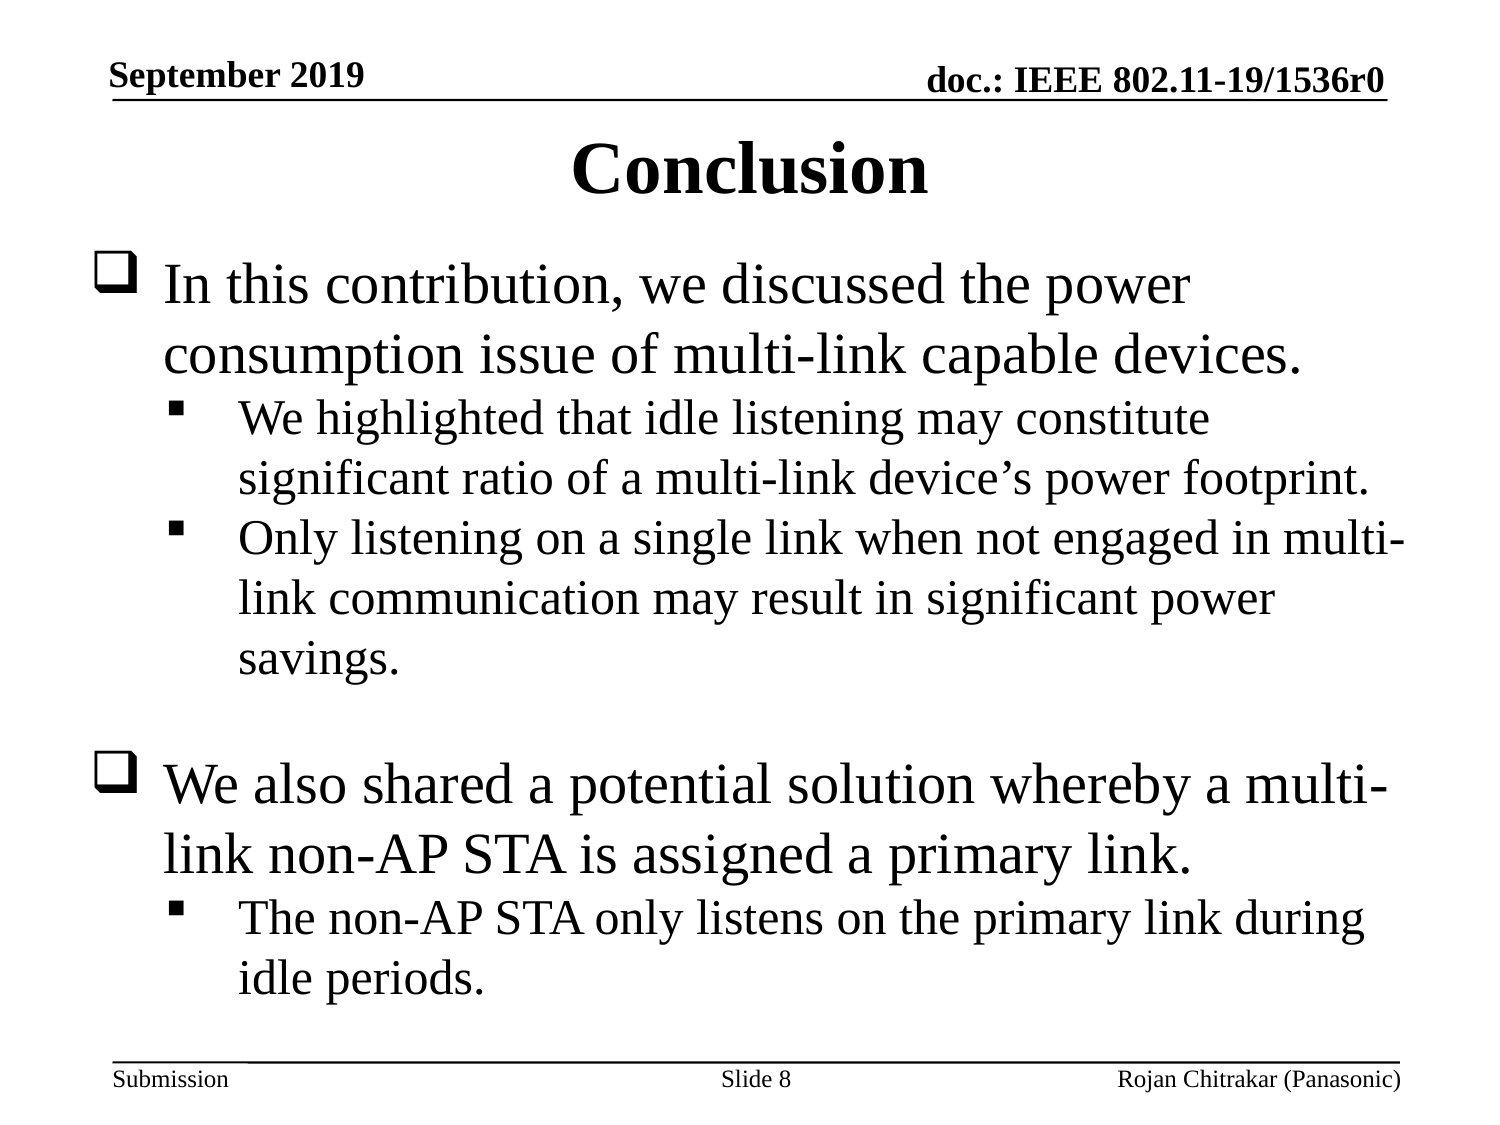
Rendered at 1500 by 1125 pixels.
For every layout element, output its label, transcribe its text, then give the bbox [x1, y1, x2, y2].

text_box Conclusion [0, 111, 1500, 225]
footer Rojan Chitrakar (Panasonic) [949, 1061, 1402, 1093]
slide_number Slide 8 [712, 1061, 800, 1093]
text_box In this contribution, we discussed the power consumption issue of multi-link capable devices. We highlighted that idle listening may constitute significant ratio of a multi-link device’s power footprint. Only listening on a single link when not engaged in multi-link communication may result in significant power savings. We also shared a potential solution whereby a multi-link non-AP STA is assigned a primary link. The non-AP STA only listens on the primary link during idle periods. [75, 237, 1450, 1013]
